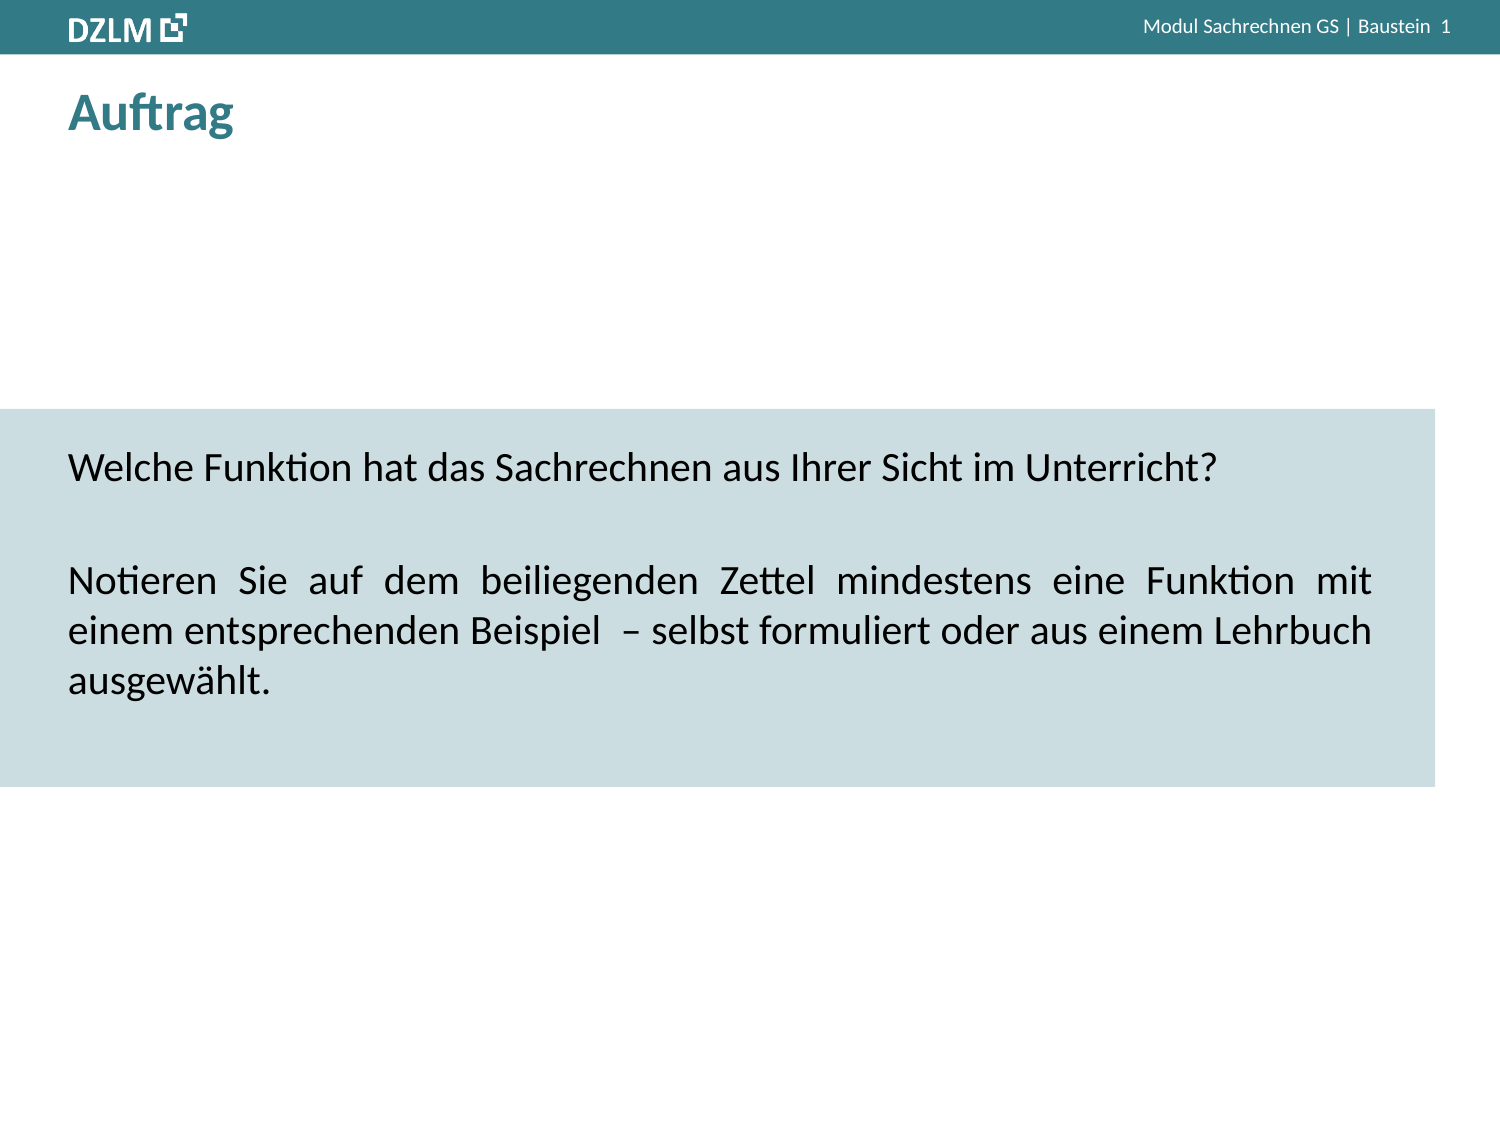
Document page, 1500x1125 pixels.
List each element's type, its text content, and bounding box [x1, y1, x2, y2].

text_box [0, 408, 1436, 787]
title Auftrag [53, 68, 1436, 149]
text_box Welche Funktion hat das Sachrechnen aus Ihrer Sicht im Unterricht? Notieren Sie auf dem beiliegenden Zettel mindestens eine Funktion mit einem entsprechenden Beispiel – selbst formuliert oder aus einem Lehrbuch ausgewählt. [53, 432, 1388, 710]
